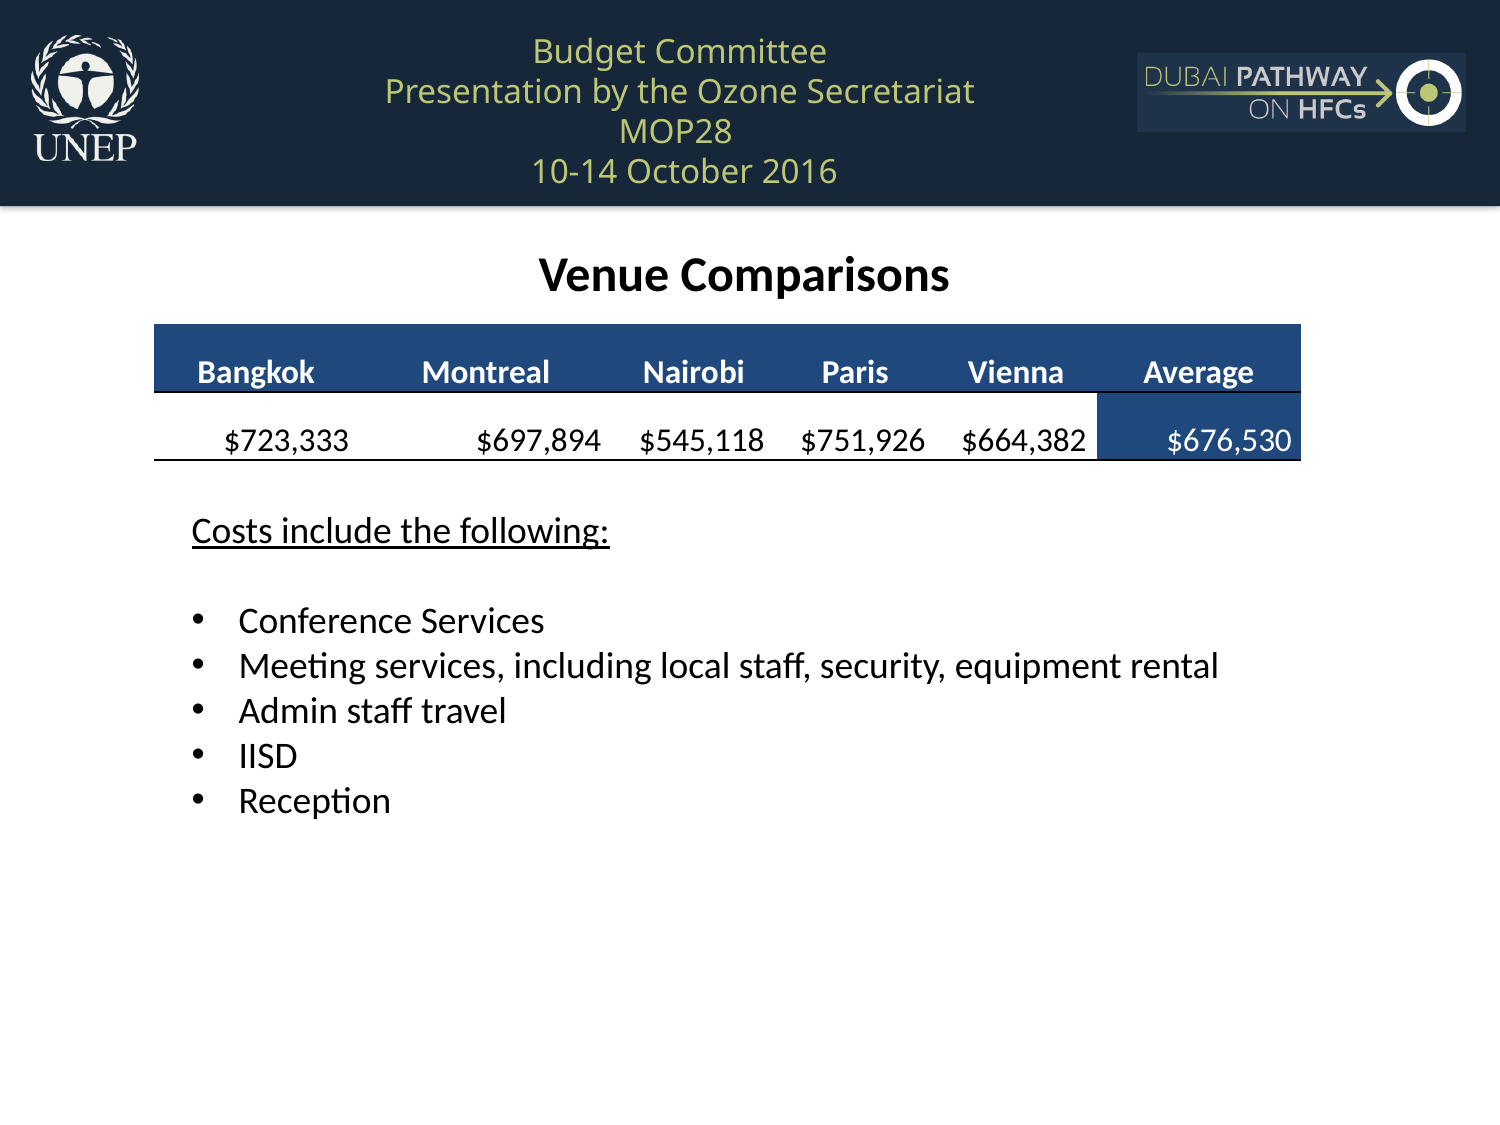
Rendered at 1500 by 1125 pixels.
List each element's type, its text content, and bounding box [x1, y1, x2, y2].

table_header Paris [775, 324, 936, 391]
table_cell $751,926 [775, 393, 936, 459]
table_header Vienna [936, 324, 1097, 391]
table_cell $676,530 [1097, 393, 1301, 459]
table_cell $697,894 [359, 393, 614, 459]
table_cell $723,333 [154, 393, 359, 459]
text_box Costs include the following: Conference Services Meeting services, including local staff, security, equipment rental Admin staff travel IISD Reception [176, 498, 1236, 829]
table_header Montreal [359, 324, 614, 391]
table_header Bangkok [154, 324, 359, 391]
table_cell $545,118 [614, 393, 775, 459]
text_box [0, 0, 1500, 207]
text_box Venue Comparisons [130, 234, 1370, 309]
table_header Average [1097, 324, 1301, 391]
picture [1137, 53, 1466, 132]
text_box Budget Committee Presentation by the Ozone Secretariat MOP28 10-14 October 2016 [276, 23, 1093, 198]
table_cell $664,382 [936, 393, 1097, 459]
table_header Nairobi [614, 324, 775, 391]
picture [31, 35, 140, 161]
